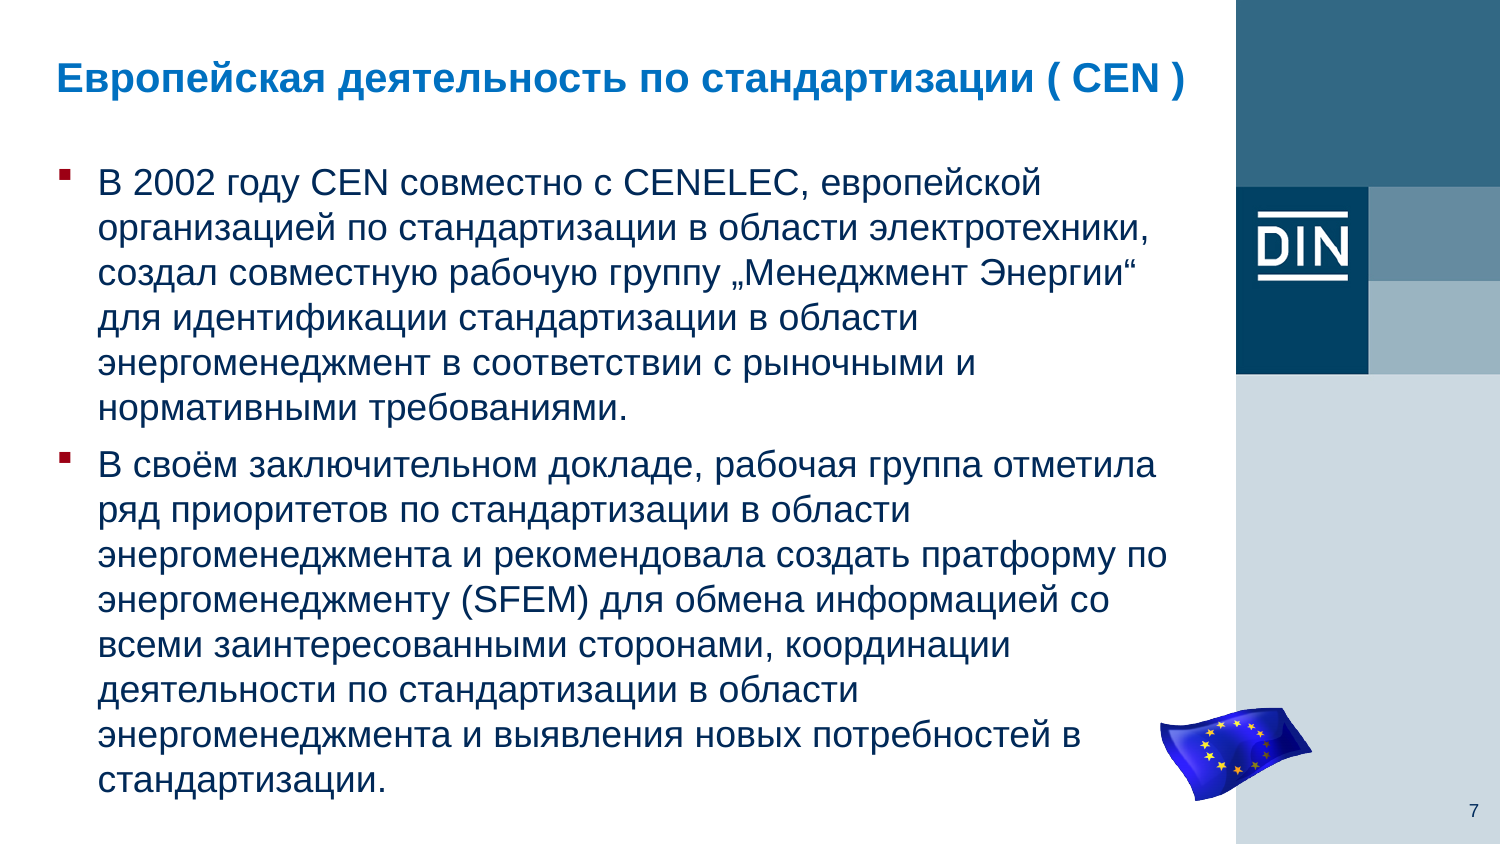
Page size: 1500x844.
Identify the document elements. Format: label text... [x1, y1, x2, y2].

text_box Европейская деятельность по стандартизации ( CEN ) [41, 43, 1235, 132]
slide_number 7 [1364, 790, 1495, 836]
list В 2002 году CEN совместно с CENELEC, европейской организацией по стандартизации в области электротехники, создал совместную рабочую группу „Менеджмент Энергии“ для идентификации стандартизации в области энергоменеджмент в соответствии с рыночными и нормативными требованиями. В своём заключительном докладе, рабочая группа отметила ряд приоритетов по стандартизации в области энергоменеджмента и рекомендовала создать пратформу по энергоменеджменту (SFEM) для обмена информацией со всеми заинтересованными сторонами, координации деятельности по стандартизации в области энергоменеджмента и выявления новых потребностей в стандартизации. [41, 149, 1211, 708]
picture [1151, 0, 1500, 844]
